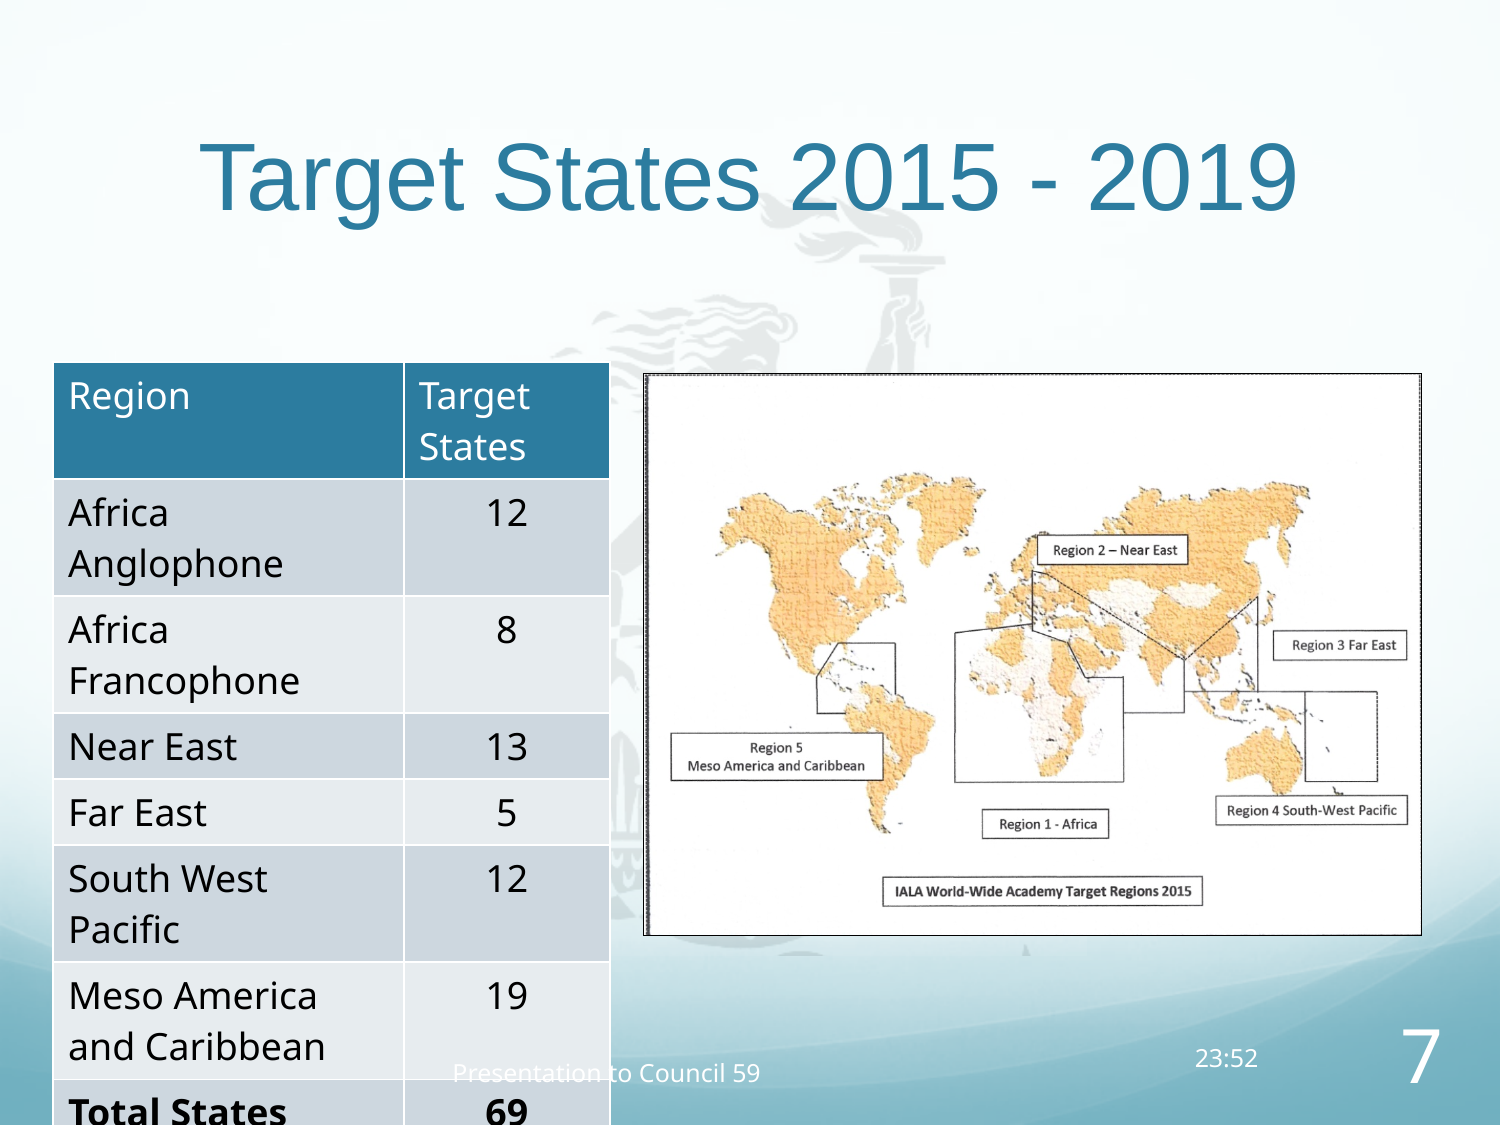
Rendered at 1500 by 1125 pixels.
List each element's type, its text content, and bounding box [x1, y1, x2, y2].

table_cell Near East [54, 714, 403, 778]
title Target States 2015 - 2019 [90, 17, 1410, 237]
table_header Region [54, 363, 403, 478]
picture [1314, 374, 1421, 935]
table_header Target States [405, 363, 609, 478]
footer Presentation to Council 59 [437, 1042, 1140, 1103]
table_cell 12 [405, 480, 609, 595]
table_cell 12 [405, 846, 609, 961]
table_cell 69 [405, 1080, 609, 1125]
table_cell 13 [405, 714, 609, 778]
table_cell 19 [405, 963, 609, 1079]
table_cell Africa Francophone [54, 597, 403, 712]
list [751, 265, 1314, 1044]
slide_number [1140, 1062, 1274, 1090]
table_cell Far East [54, 780, 403, 844]
table_cell Africa Anglophone [54, 480, 403, 595]
slide_number 7 [1295, 1029, 1459, 1090]
table_cell South West Pacific [54, 846, 403, 961]
table_cell 8 [405, 597, 609, 712]
picture [644, 374, 751, 935]
table_cell Meso America and Caribbean [54, 963, 403, 1079]
table_cell 5 [405, 780, 609, 844]
table_cell Total States [54, 1080, 403, 1125]
